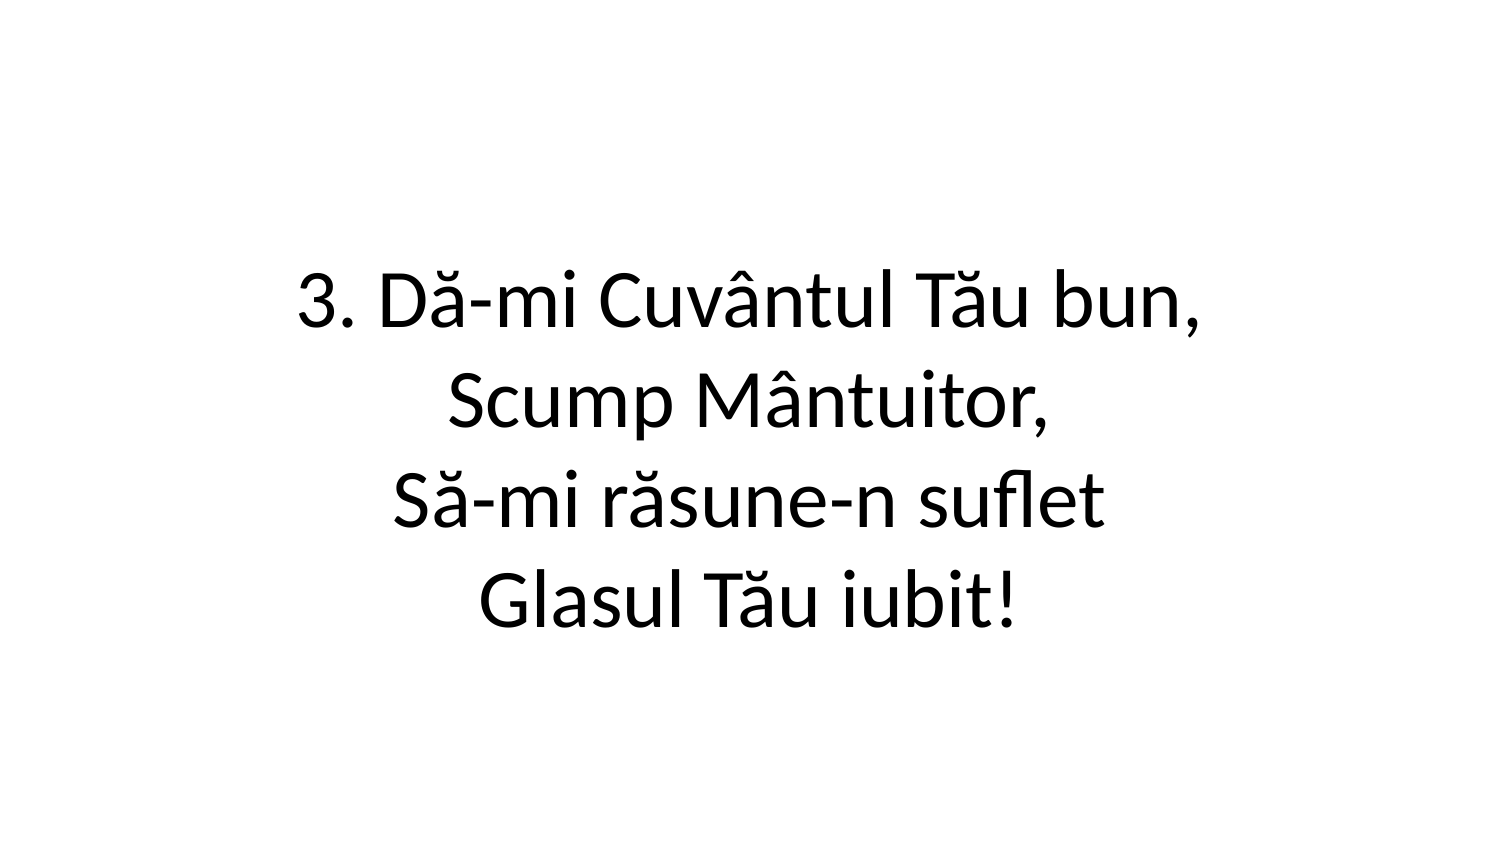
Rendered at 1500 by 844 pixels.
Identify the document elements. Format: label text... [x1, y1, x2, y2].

text_box 3. Dă-mi Cuvântul Tău bun, Scump Mântuitor, Să-mi răsune-n suflet Glasul Tău iubit! [280, 192, 1220, 652]
